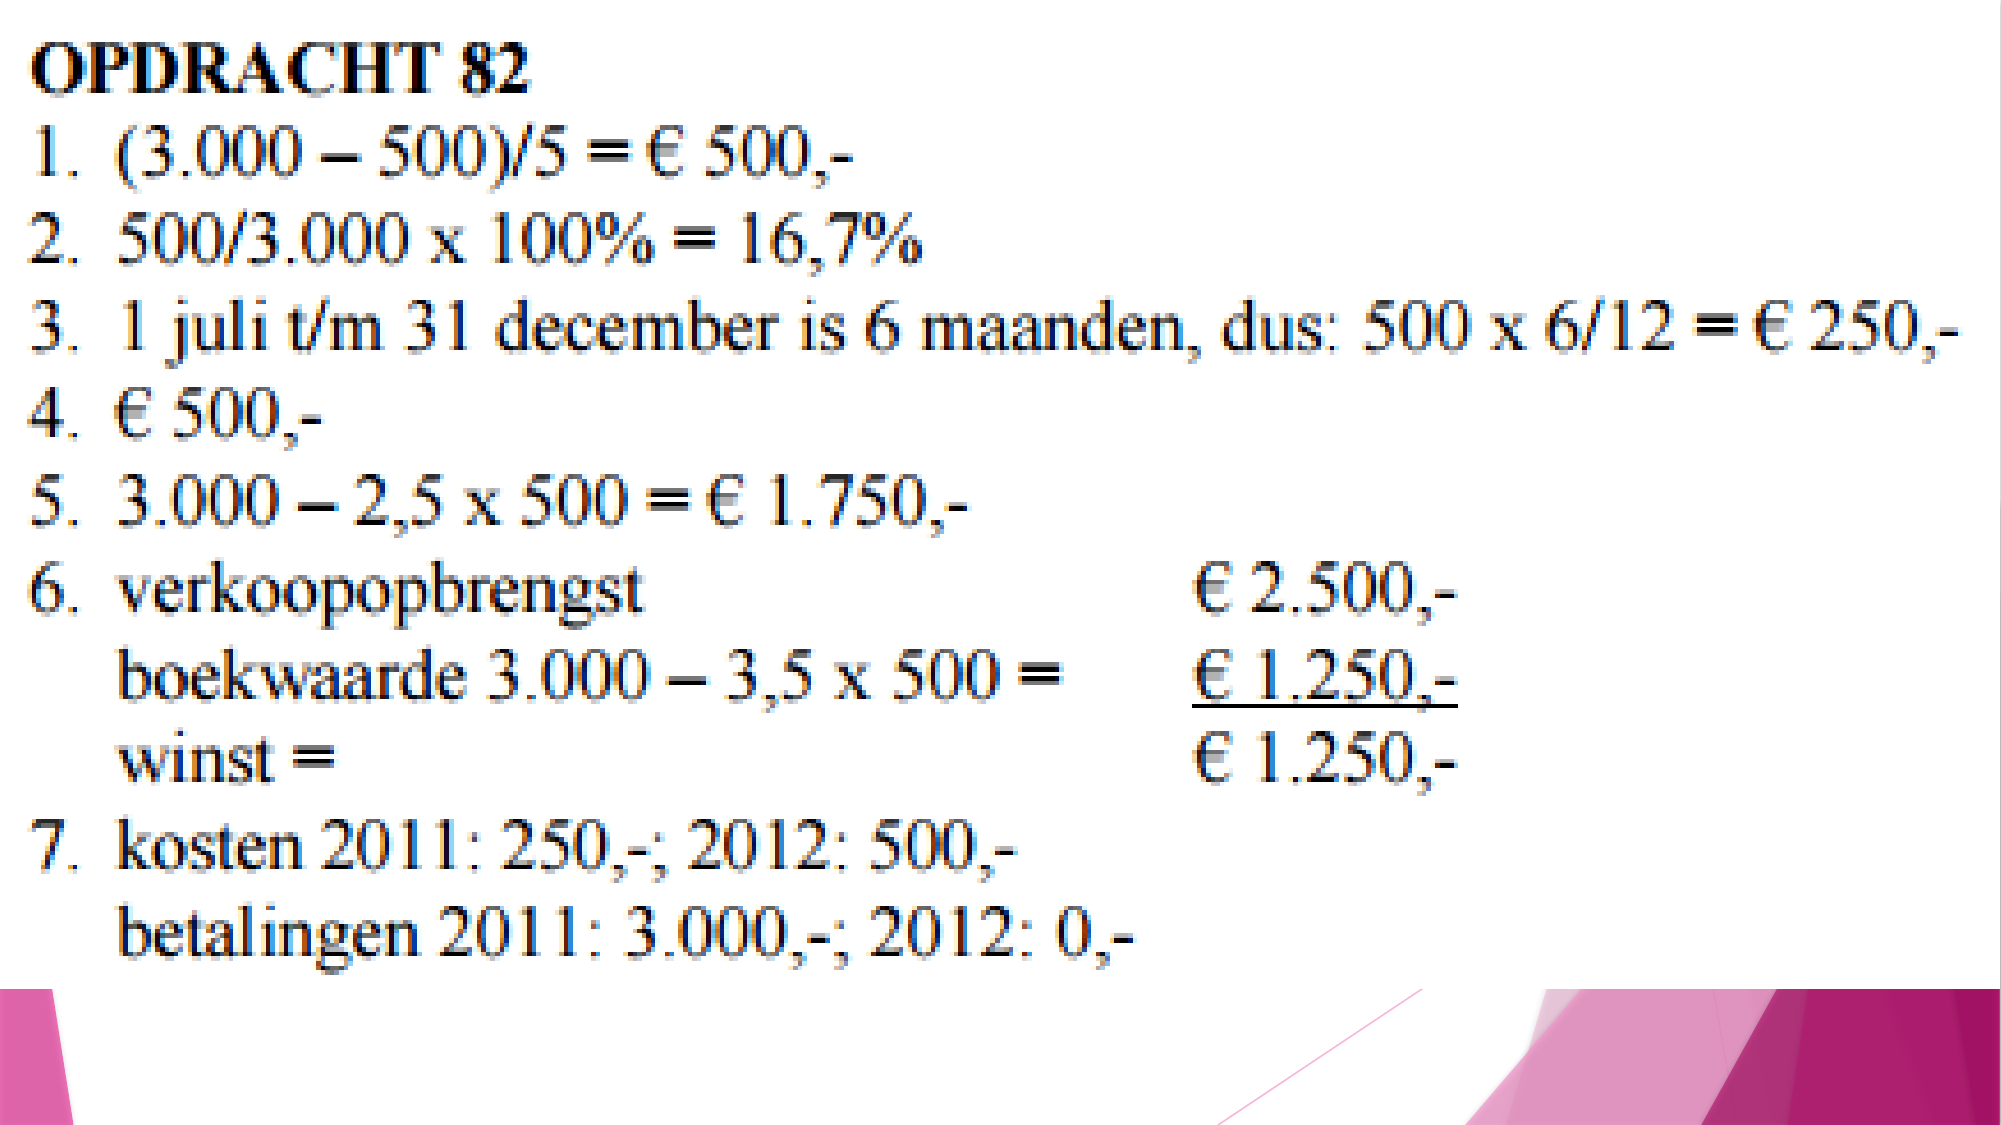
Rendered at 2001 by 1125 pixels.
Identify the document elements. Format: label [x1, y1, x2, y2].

picture [0, 0, 2000, 990]
